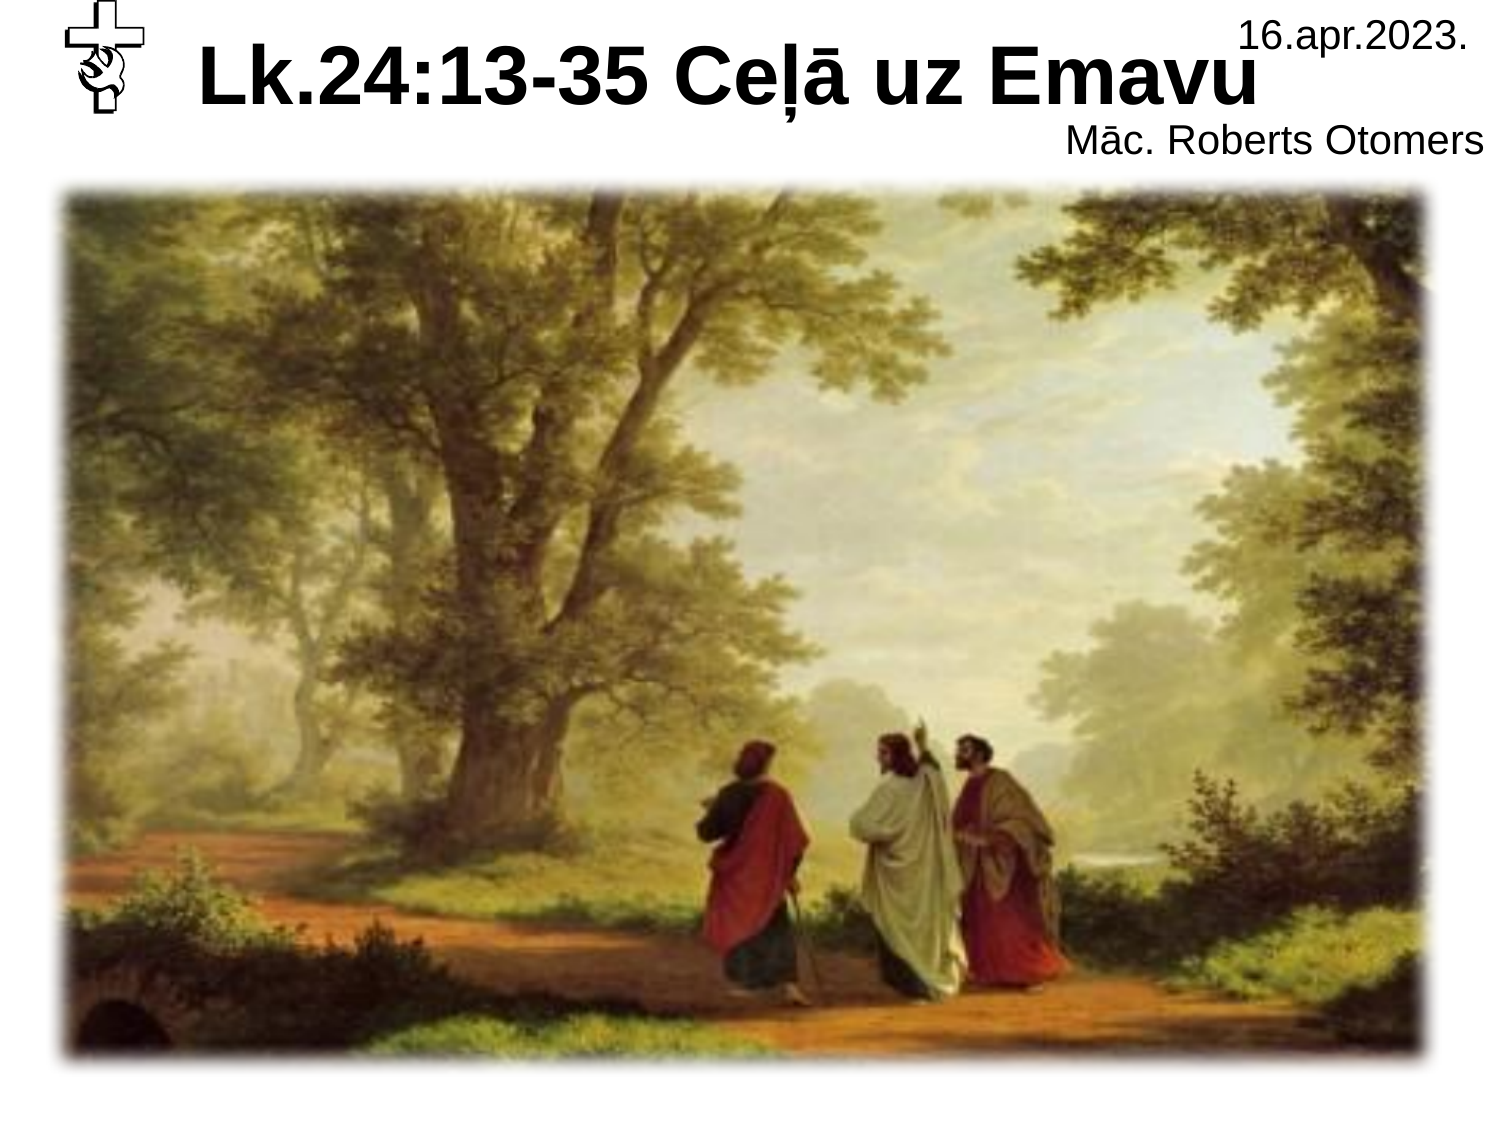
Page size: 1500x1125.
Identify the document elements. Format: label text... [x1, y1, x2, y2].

text_box Māc. Roberts Otomers [972, 105, 1500, 171]
title Lk.24:13-35 Ceļā uz Emavu [0, 0, 1500, 143]
text_box 16.apr.2023. [1222, 0, 1500, 65]
picture [46, 175, 1442, 1077]
picture [64, 0, 145, 114]
